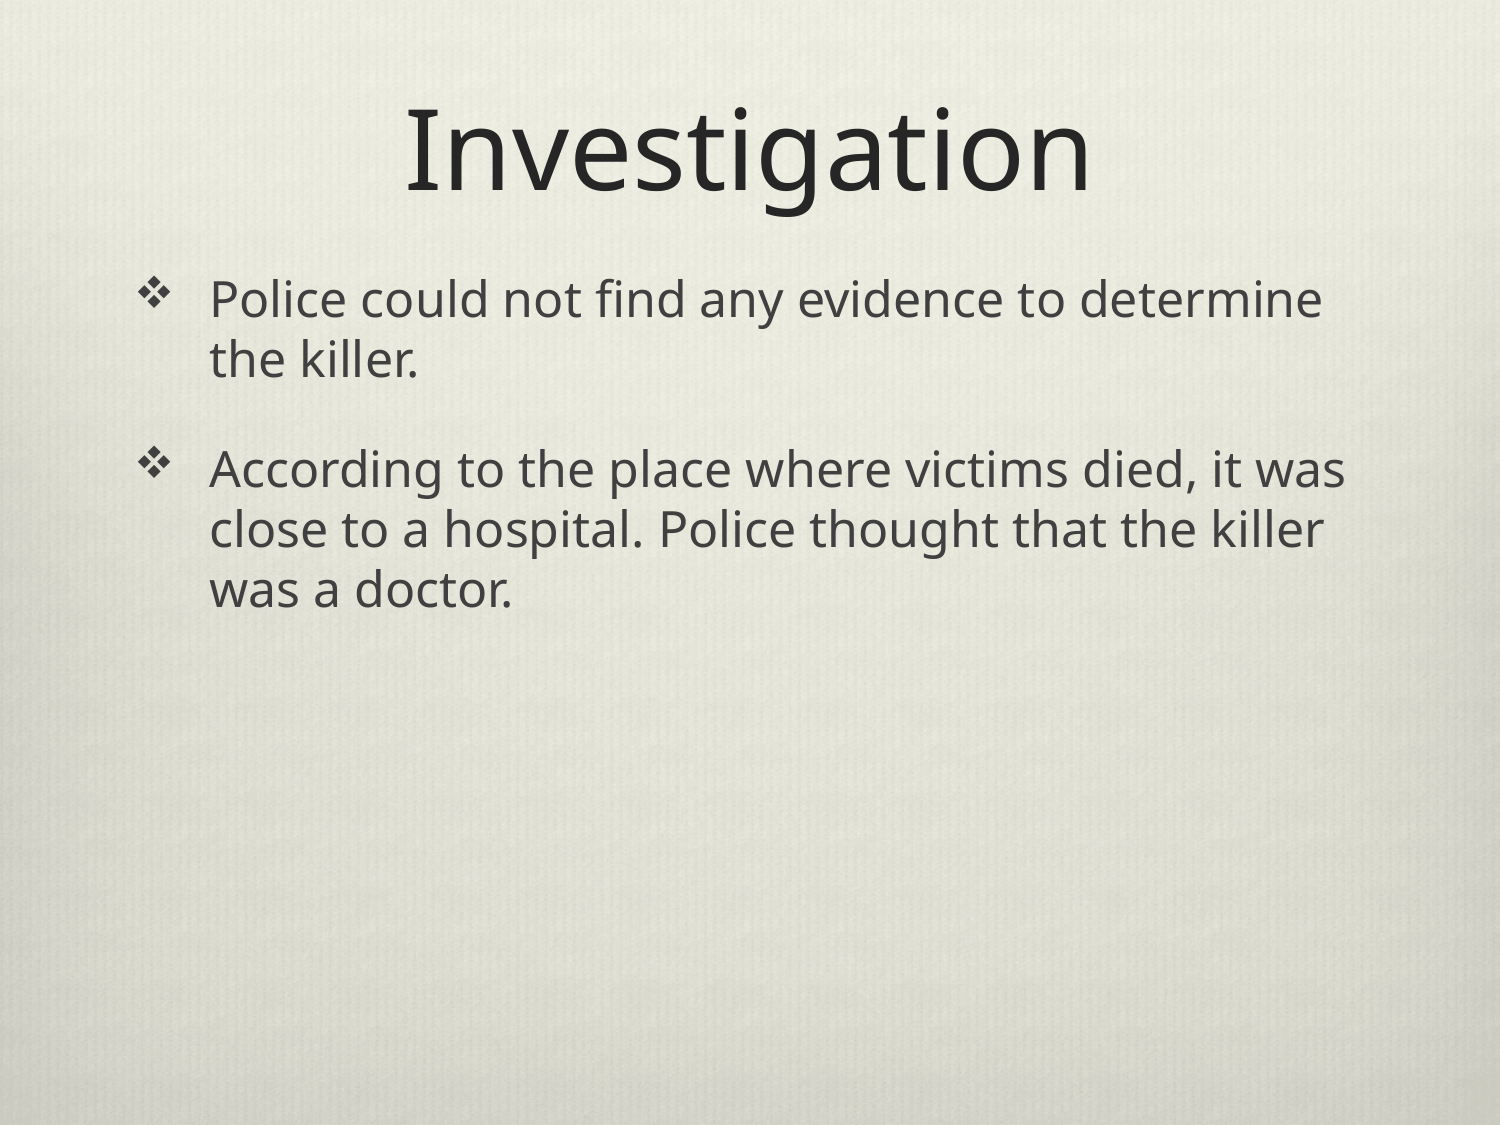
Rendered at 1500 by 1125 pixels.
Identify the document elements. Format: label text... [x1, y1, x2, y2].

title Investigation [119, 51, 1381, 240]
list Police could not find any evidence to determine the killer. According to the place where victims died, it was close to a hospital. Police thought that the killer was a doctor. [119, 260, 1381, 1011]
